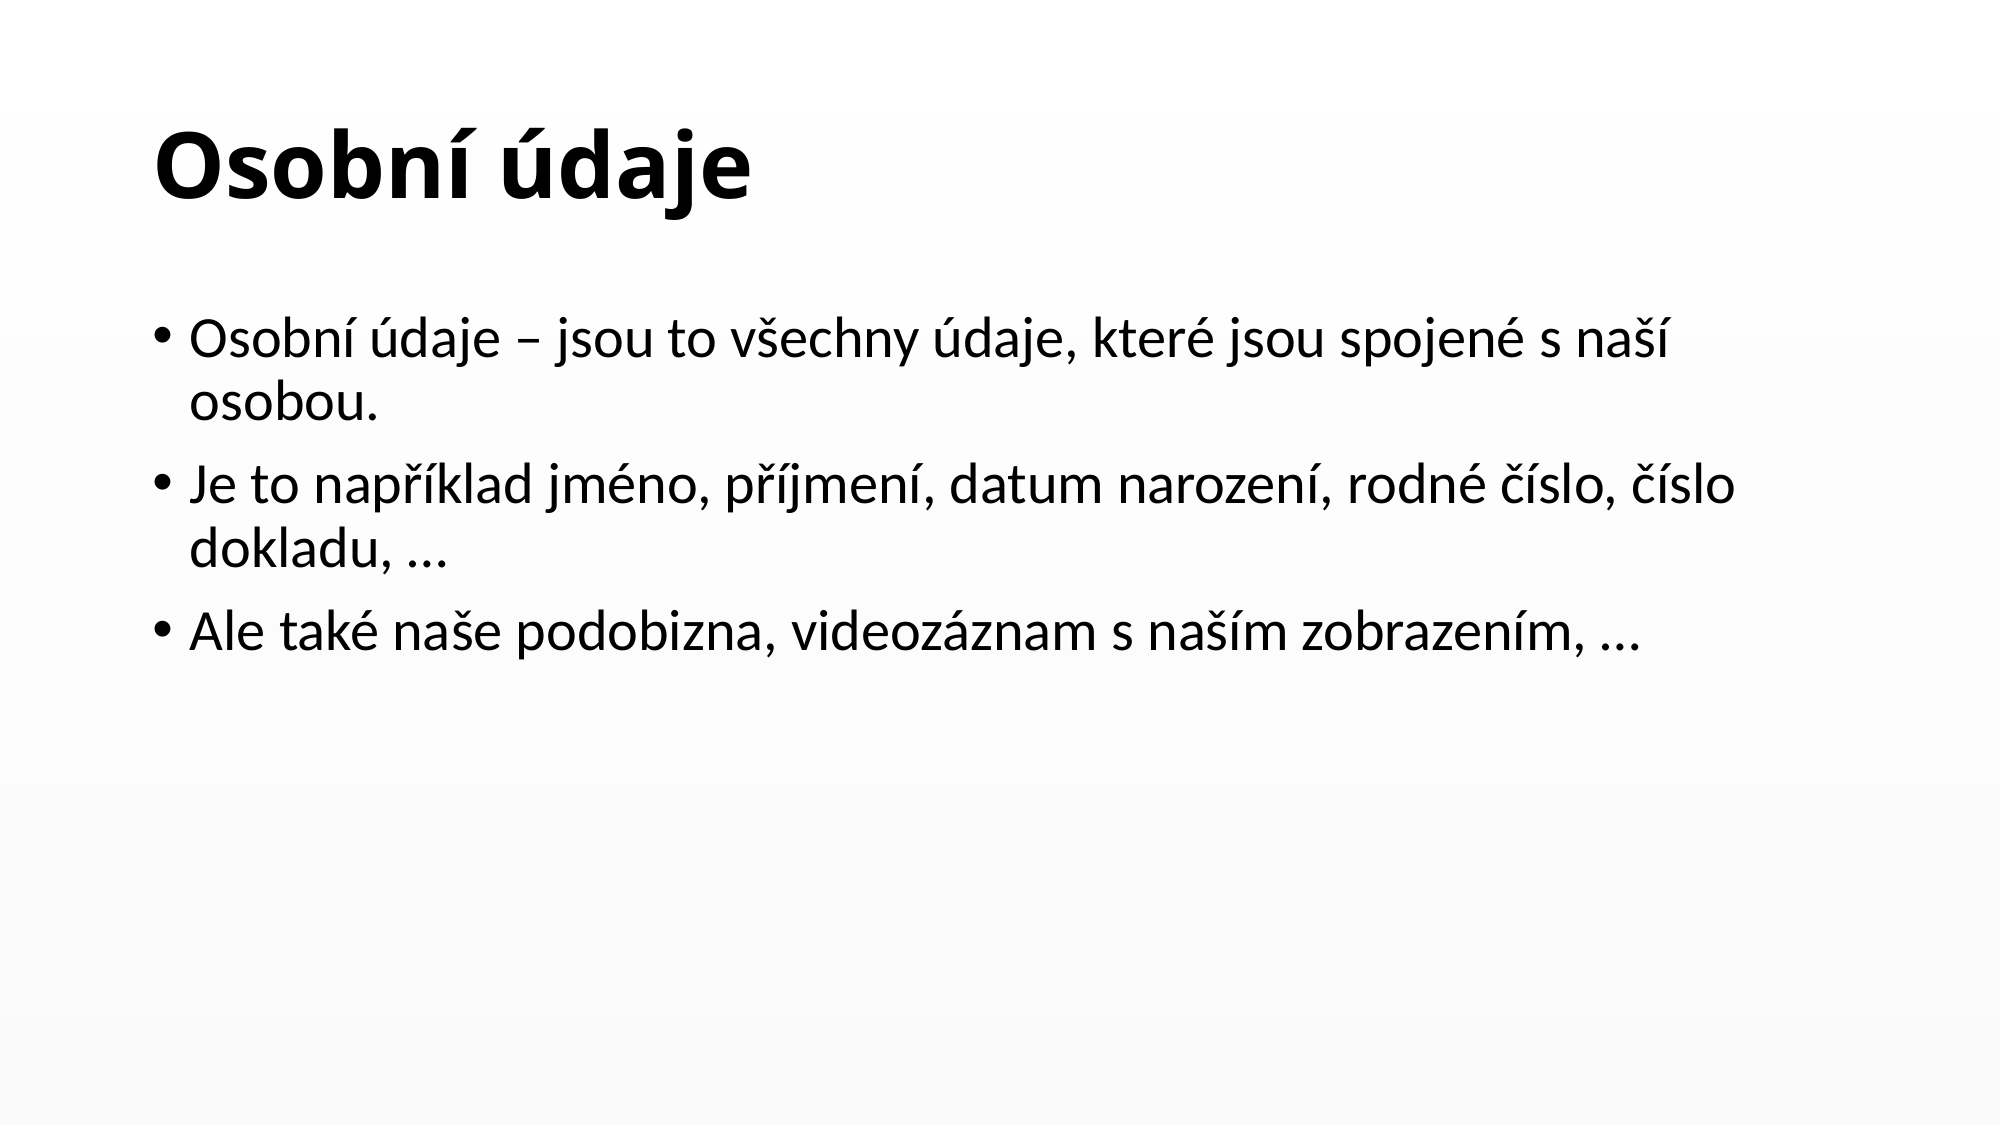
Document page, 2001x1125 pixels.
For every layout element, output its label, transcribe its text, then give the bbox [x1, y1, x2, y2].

list Osobní údaje – jsou to všechny údaje, které jsou spojené s naší osobou. Je to například jméno, příjmení, datum narození, rodné číslo, číslo dokladu, … Ale také naše podobizna, videozáznam s naším zobrazením, … [137, 299, 1863, 1014]
title Osobní údaje [137, 59, 1863, 278]
